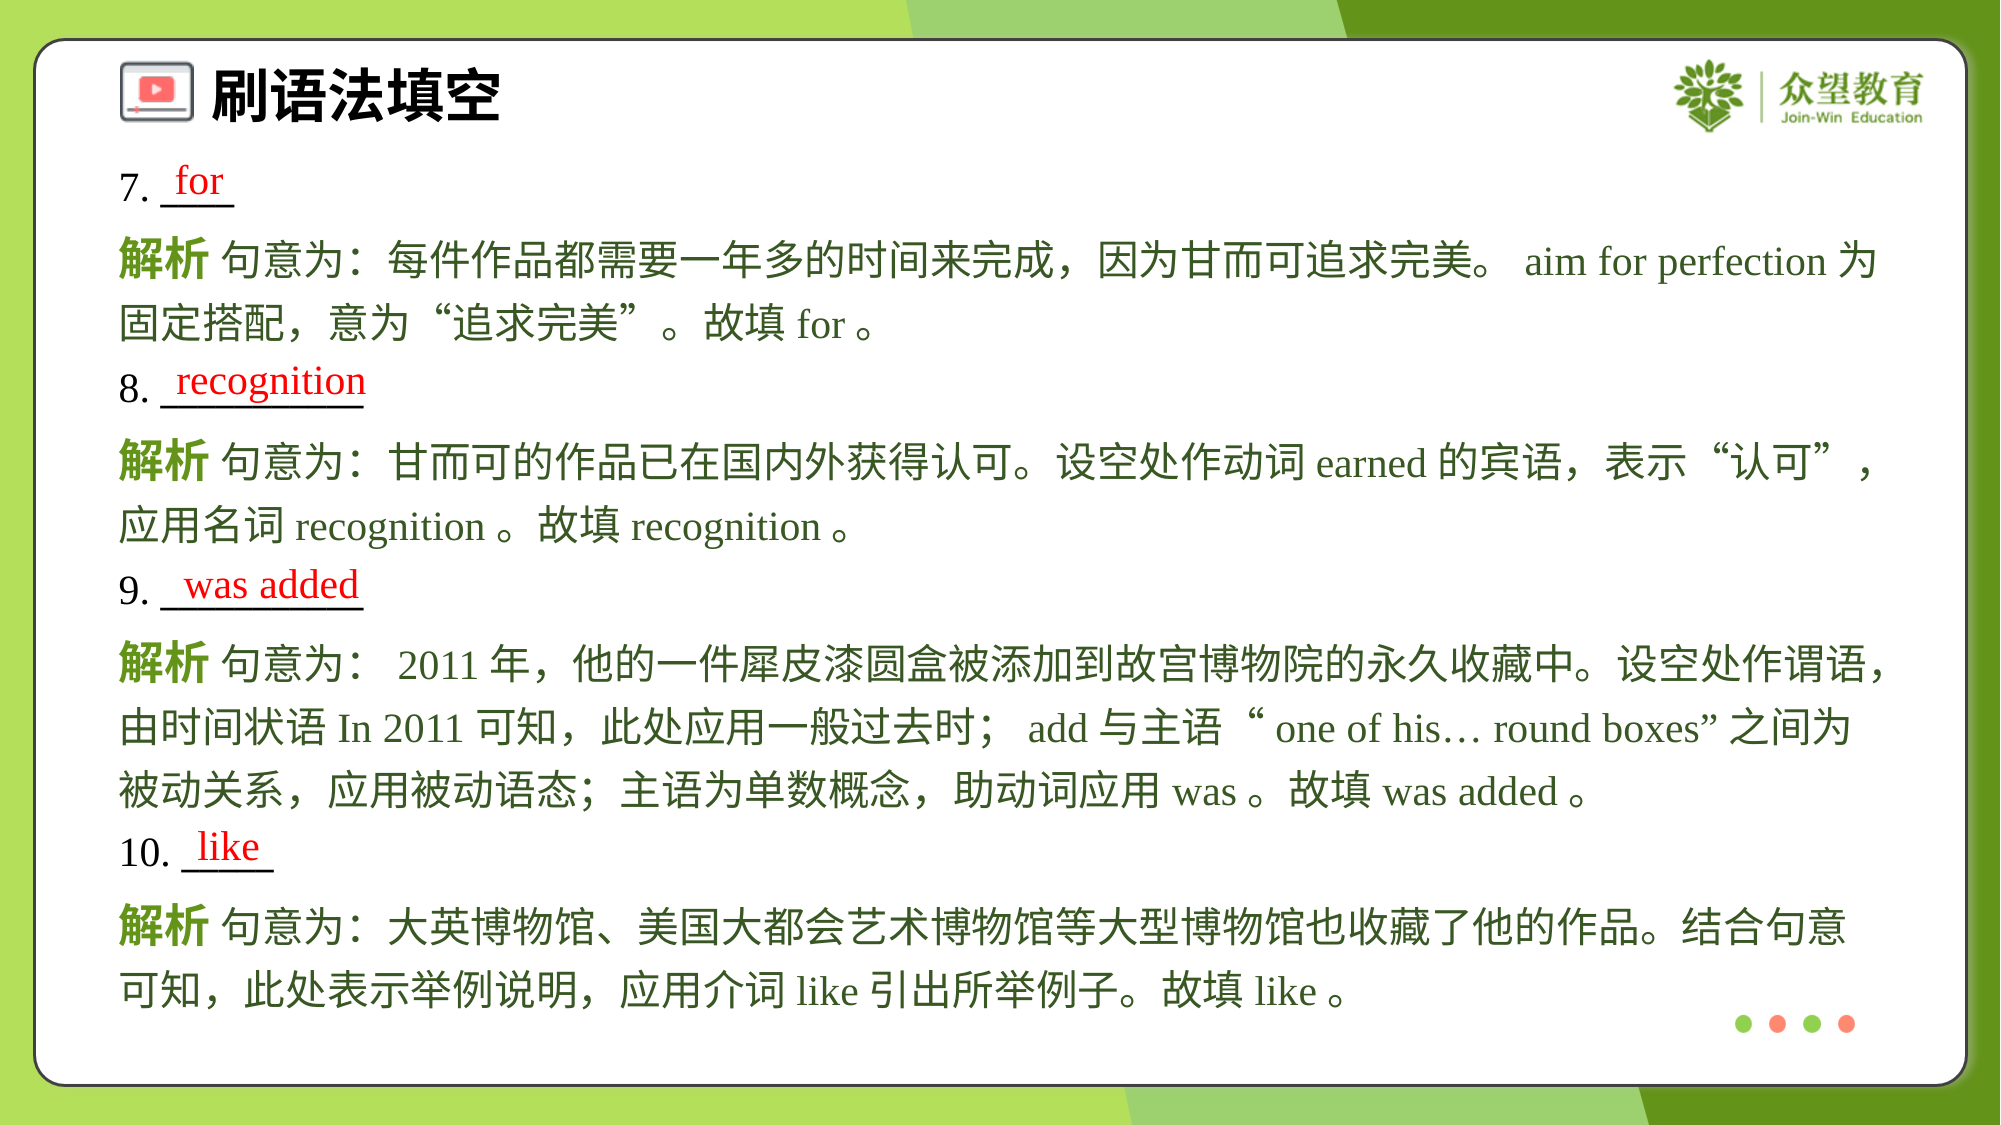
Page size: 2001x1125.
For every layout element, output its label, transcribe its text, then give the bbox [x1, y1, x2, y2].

text_box 8. ___________ [118, 348, 1883, 406]
text_box 7. ____ [118, 146, 1883, 204]
text_box 解析 句意为：大英博物馆、美国大都会艺术博物馆等大型博物馆也收藏了他的作品。结合句意可知，此处表示举例说明，应用介词like引出所举例子。故填like。 [118, 882, 1883, 1009]
text_box recognition [172, 339, 371, 398]
text_box 解析 句意为：甘而可的作品已在国内外获得认可。设空处作动词earned的宾语，表示“认可”，应用名词recognition。故填recognition。 [118, 417, 1883, 545]
picture [0, 0, 2000, 1125]
text_box 解析 句意为：2011年，他的一件犀皮漆圆盒被添加到故宫博物院的永久收藏中。设空处作谓语，由时间状语In 2011可知，此处应用一般过去时；add与主语“one of his… round boxes”之间为被动关系，应用被动语态；主语为单数概念，助动词应用was。故填was added。 [118, 620, 1883, 809]
text_box 解析 句意为：每件作品都需要一年多的时间来完成，因为甘而可追求完美。aim for perfection为固定搭配，意为“追求完美”。故填for。 [118, 215, 1883, 343]
text_box 9. ___________ [118, 550, 1883, 608]
text_box for [170, 140, 228, 199]
text_box was added [174, 544, 369, 602]
text_box 10. _____ [118, 812, 1883, 870]
text_box like [192, 806, 265, 865]
